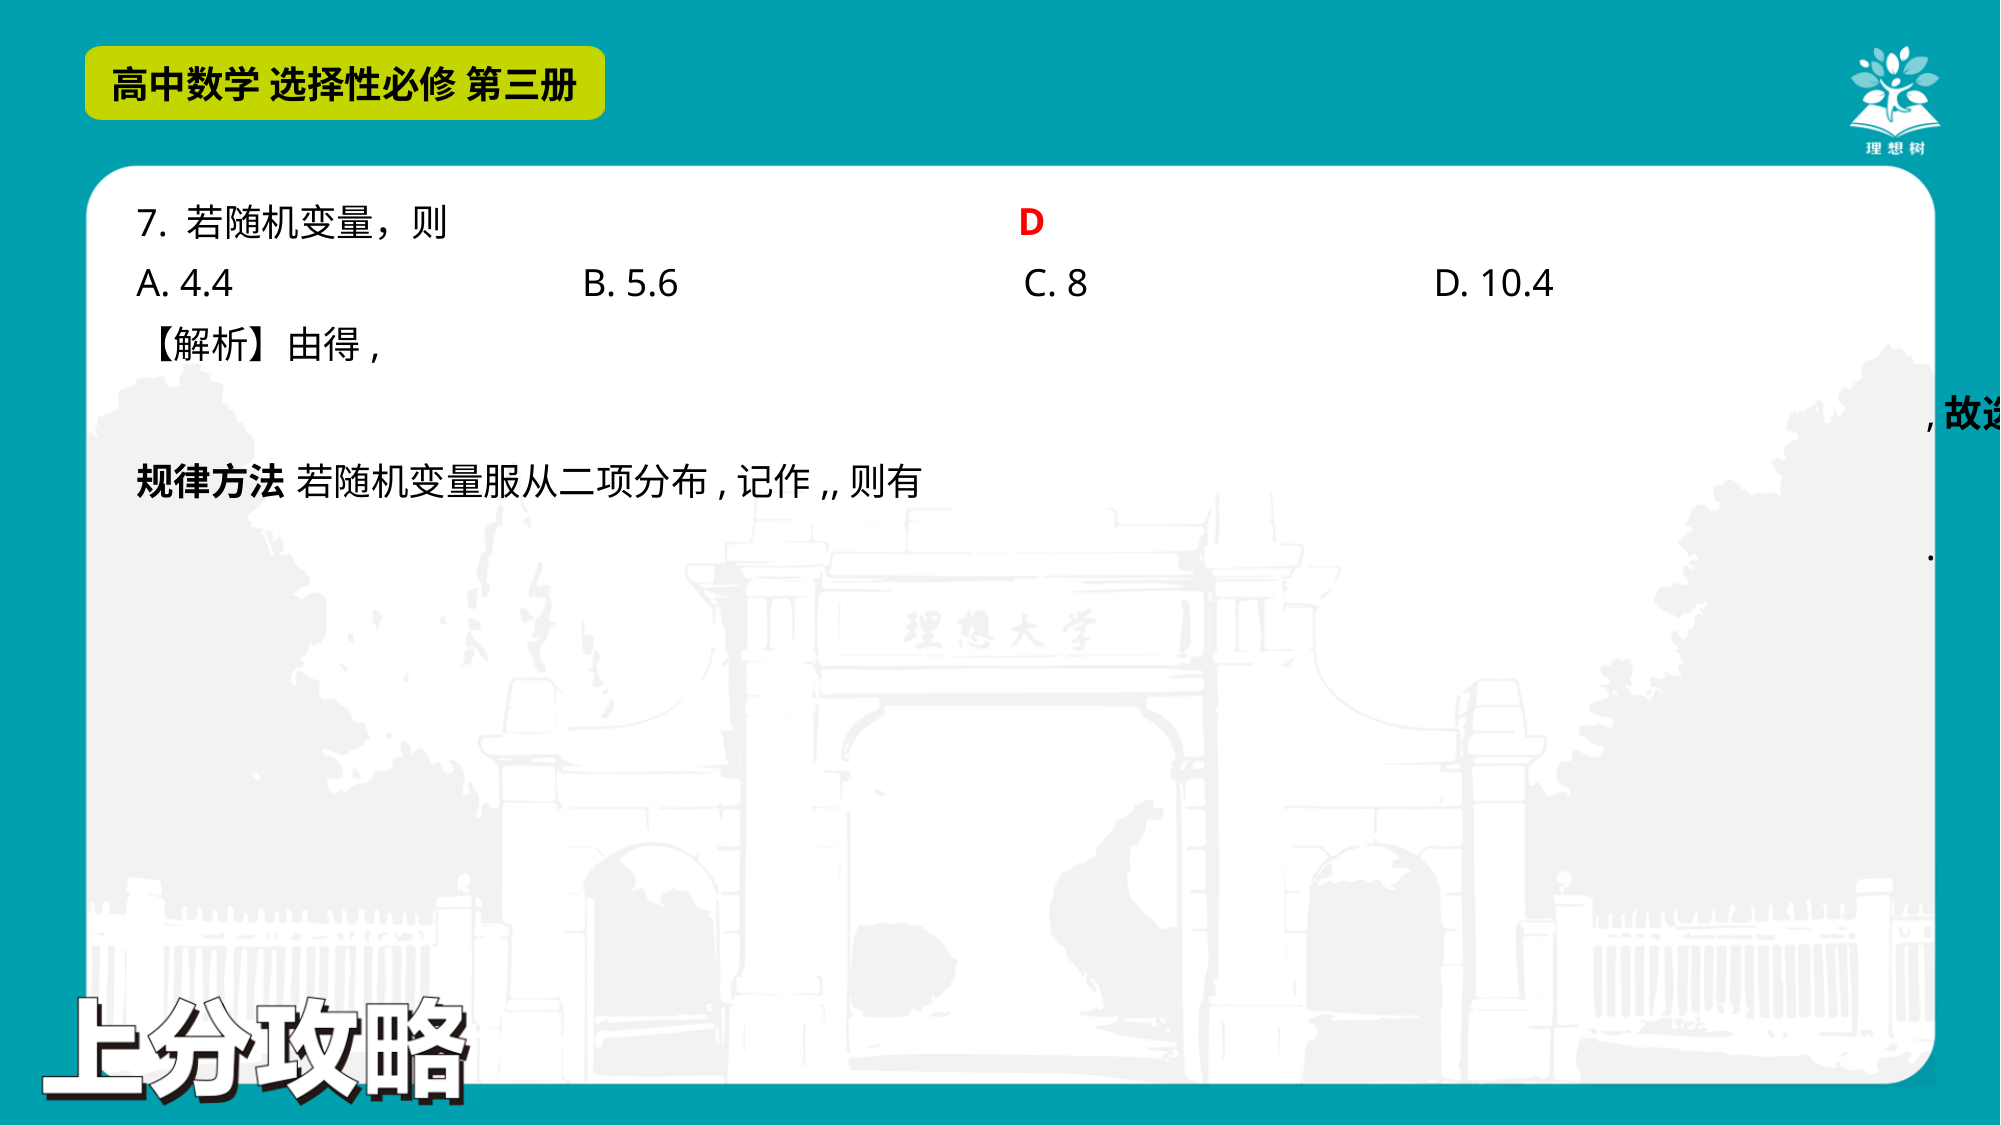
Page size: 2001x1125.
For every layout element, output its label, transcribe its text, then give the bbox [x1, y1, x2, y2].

text_box D [1004, 176, 1059, 237]
picture [0, 0, 2000, 1125]
text_box A. 4.4 B. 5.6 C. 8 D. 10.4 [136, 237, 1865, 297]
